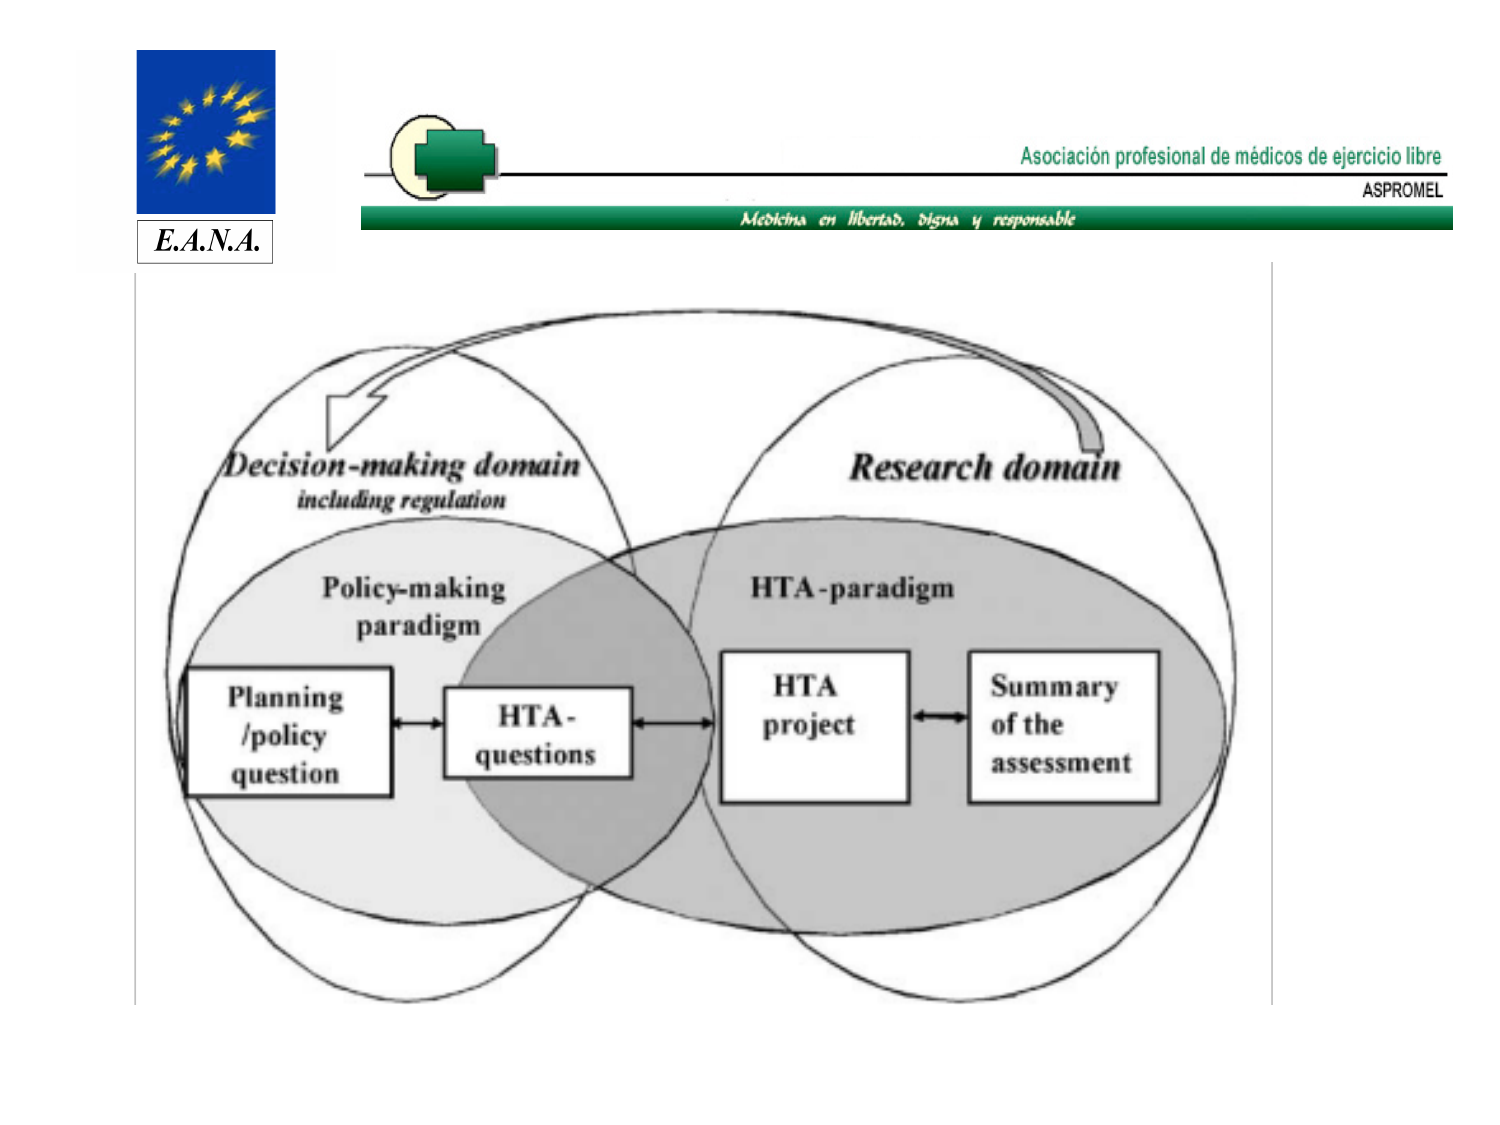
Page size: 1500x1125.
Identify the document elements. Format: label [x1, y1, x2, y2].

text_box [361, 108, 1453, 230]
text_box [75, 220, 336, 274]
list [74, 262, 1426, 1006]
text_box [75, 50, 336, 219]
